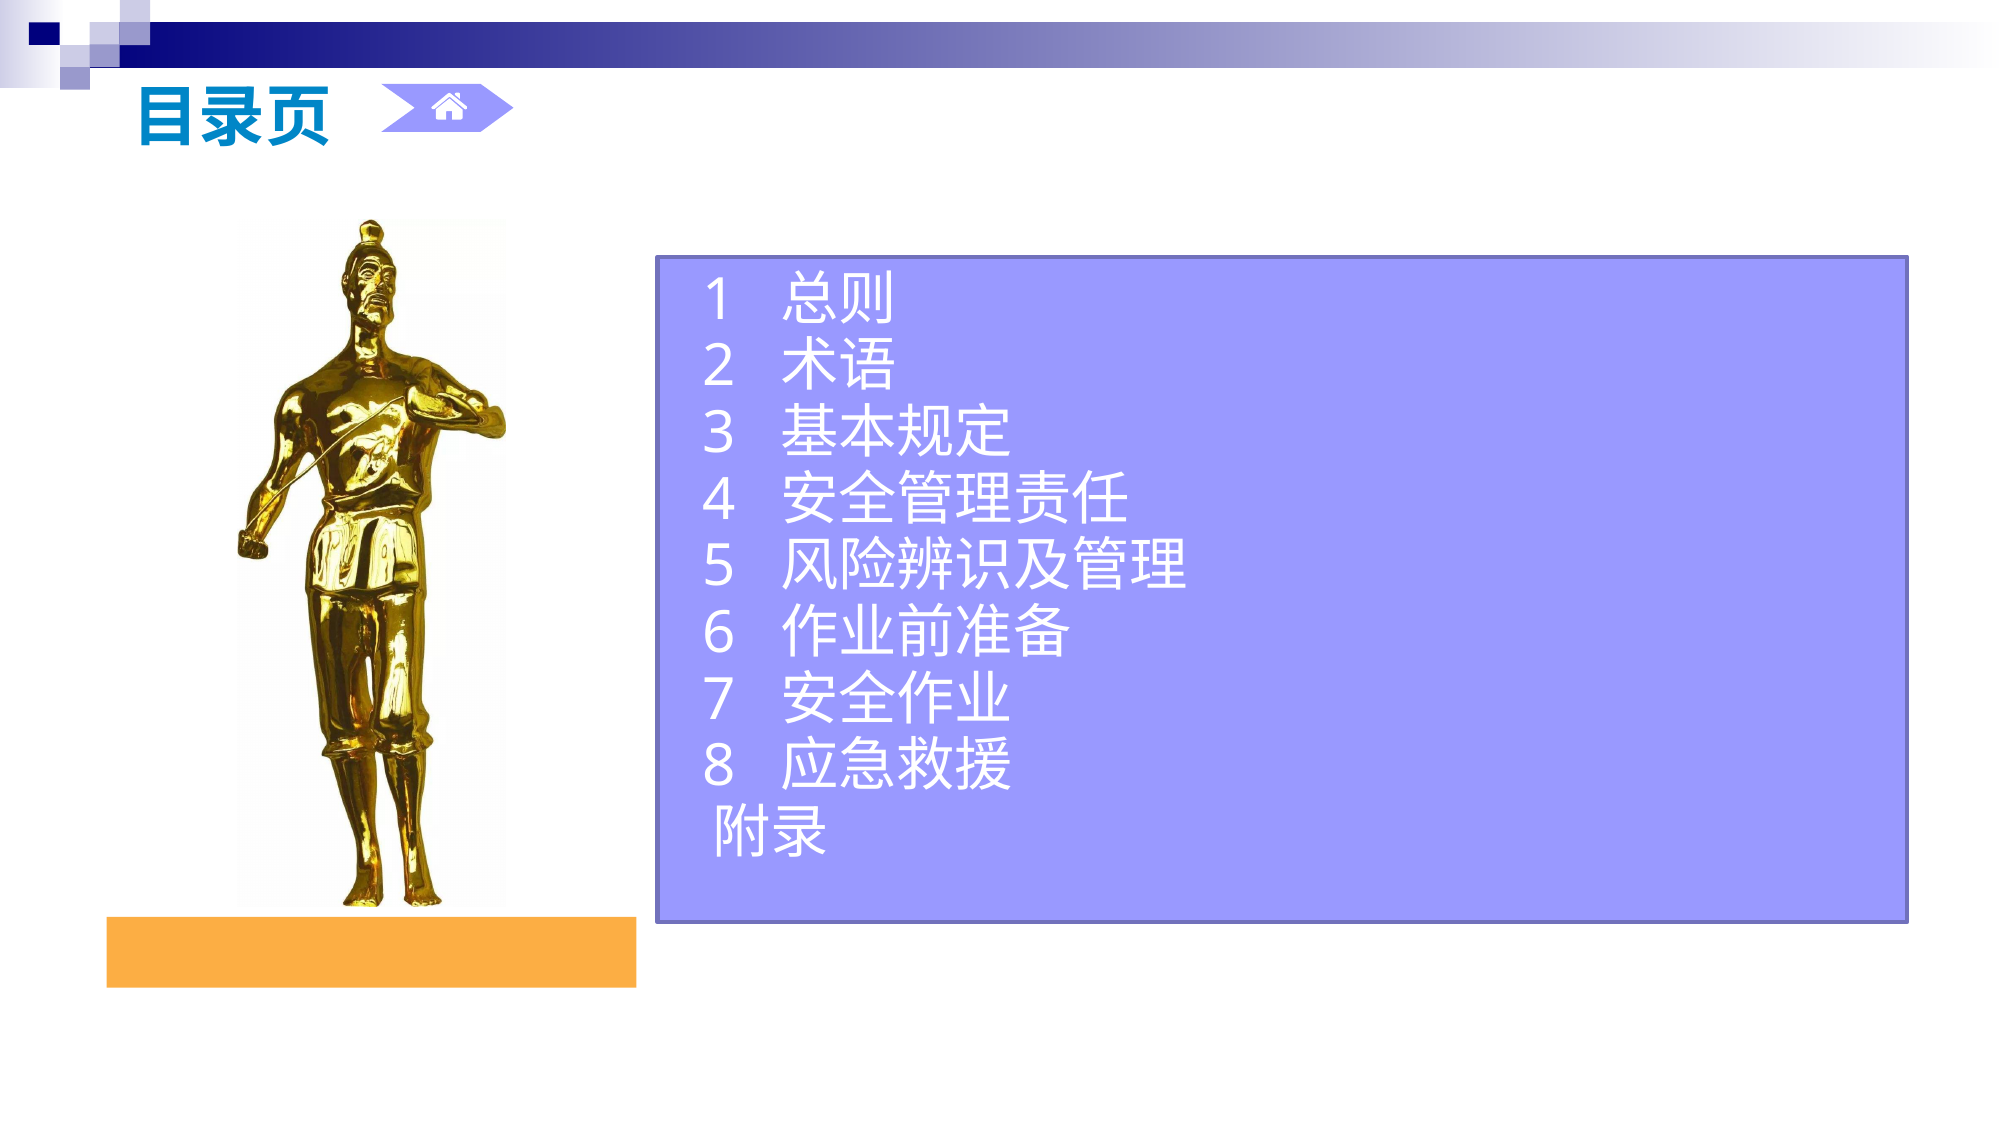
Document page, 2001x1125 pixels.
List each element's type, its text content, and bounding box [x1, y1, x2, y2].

picture [237, 219, 507, 907]
title 目录页 [90, 66, 375, 162]
text_box [106, 916, 637, 988]
text_box 1 总则 2 术语 3 基本规定 4 安全管理责任 5 风险辨识及管理 6 作业前准备 7 安全作业 8 应急救援 附录 [655, 255, 1909, 924]
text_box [380, 83, 514, 133]
